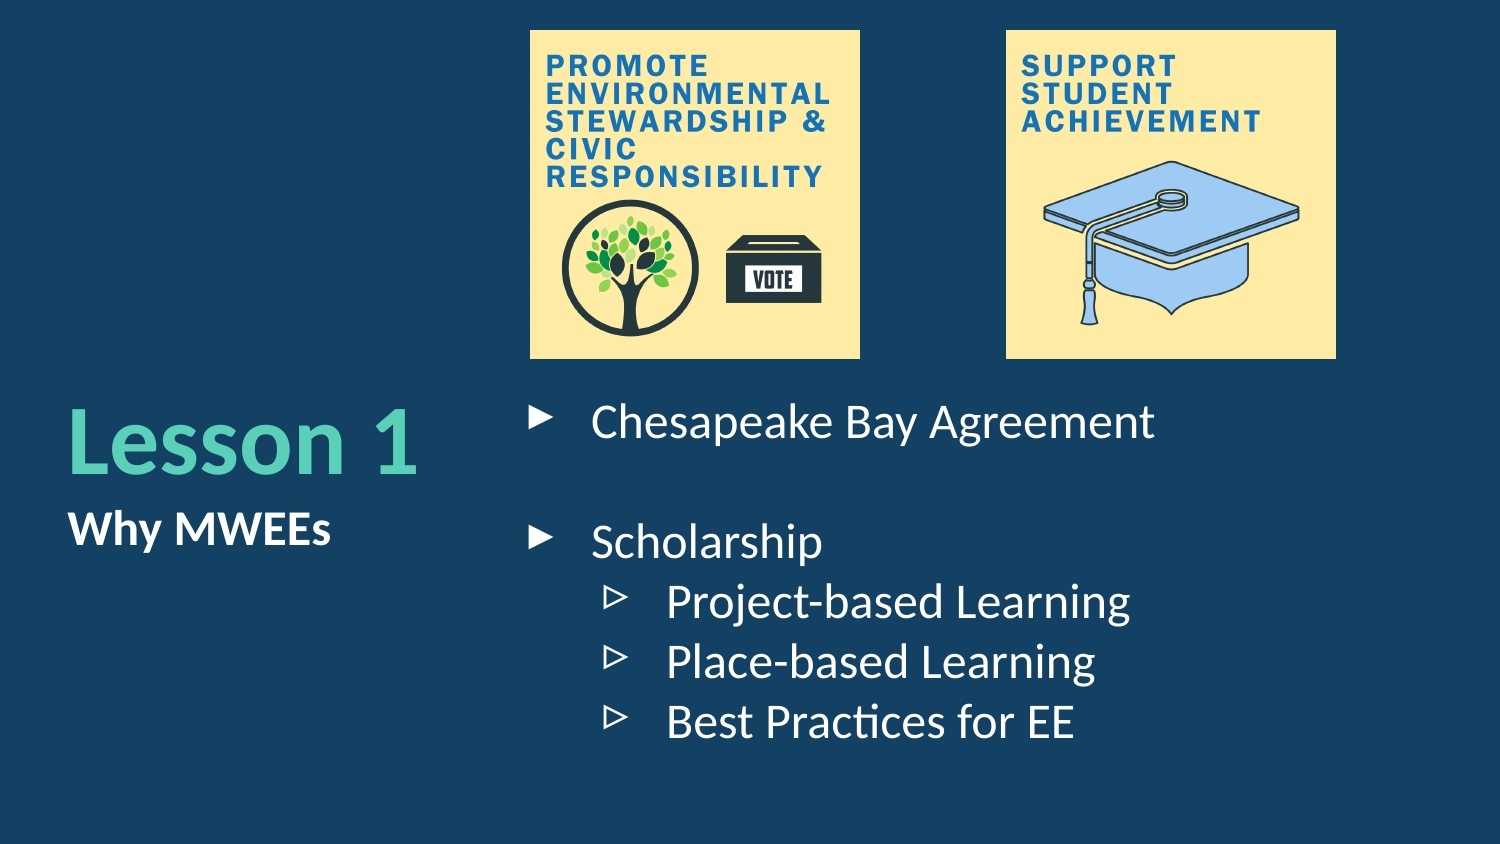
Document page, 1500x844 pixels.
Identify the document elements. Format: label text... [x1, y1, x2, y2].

text_box Chesapeake Bay Agreement Scholarship Project-based Learning Place-based Learning Best Practices for EE [500, 373, 1434, 836]
text_box Lesson 1 Why MWEEs [52, 408, 459, 570]
picture [1006, 29, 1336, 359]
picture [530, 29, 860, 359]
